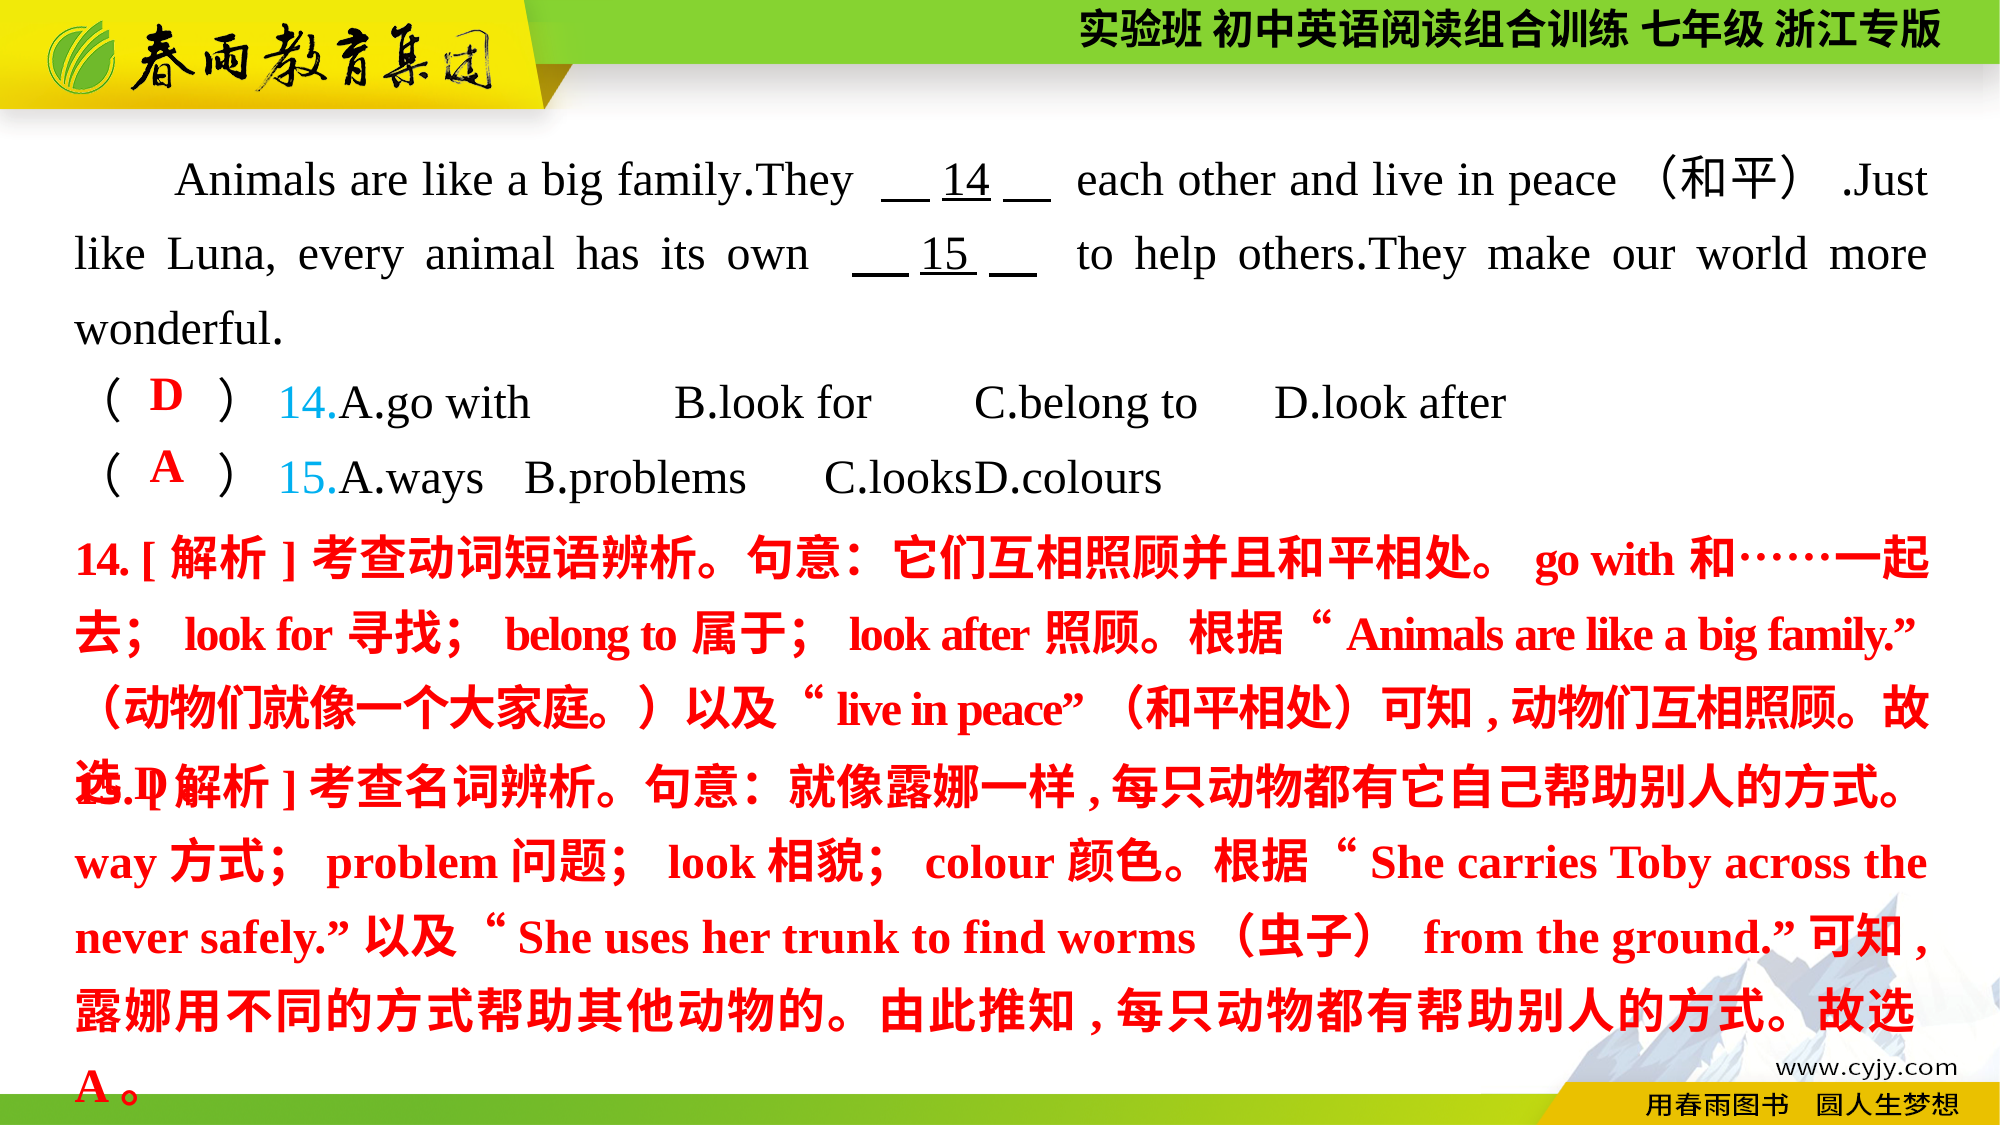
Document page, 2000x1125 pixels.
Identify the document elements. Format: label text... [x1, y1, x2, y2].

list Animals are like a big family.They 14 each other and live in peace（和平）.Just like Luna, every animal has its own 15 to help others.They make our world more wonderful. （ ）14.A.go with B.look for C.belong to D.look after （ ）15.A.ways B.problems C.looks D.colours [59, 122, 1944, 503]
text_box A [134, 427, 200, 500]
text_box D [134, 354, 200, 427]
text_box 15. [解析]考查名词辨析。句意：就像露娜一样,每只动物都有它自己帮助别人的方式。way方式；problem问题；look相貌；colour颜色。根据“She carries Toby across the never safely.”以及“She uses her trunk to find worms（虫子） from the ground.”可知,露娜用不同的方式帮助其他动物的。由此推知,每只动物都有帮助别人的方式。故选A。 [59, 731, 1944, 1120]
picture [0, 0, 2000, 1125]
text_box 14. [解析]考查动词短语辨析。句意：它们互相照顾并且和平相处。go with和……一起去；look for寻找；belong to属于；look after照顾。根据“Animals are like a big family.”（动物们就像一个大家庭。）以及“live in peace”（和平相处）可知,动物们互相照顾。故选D。 [59, 503, 1944, 731]
